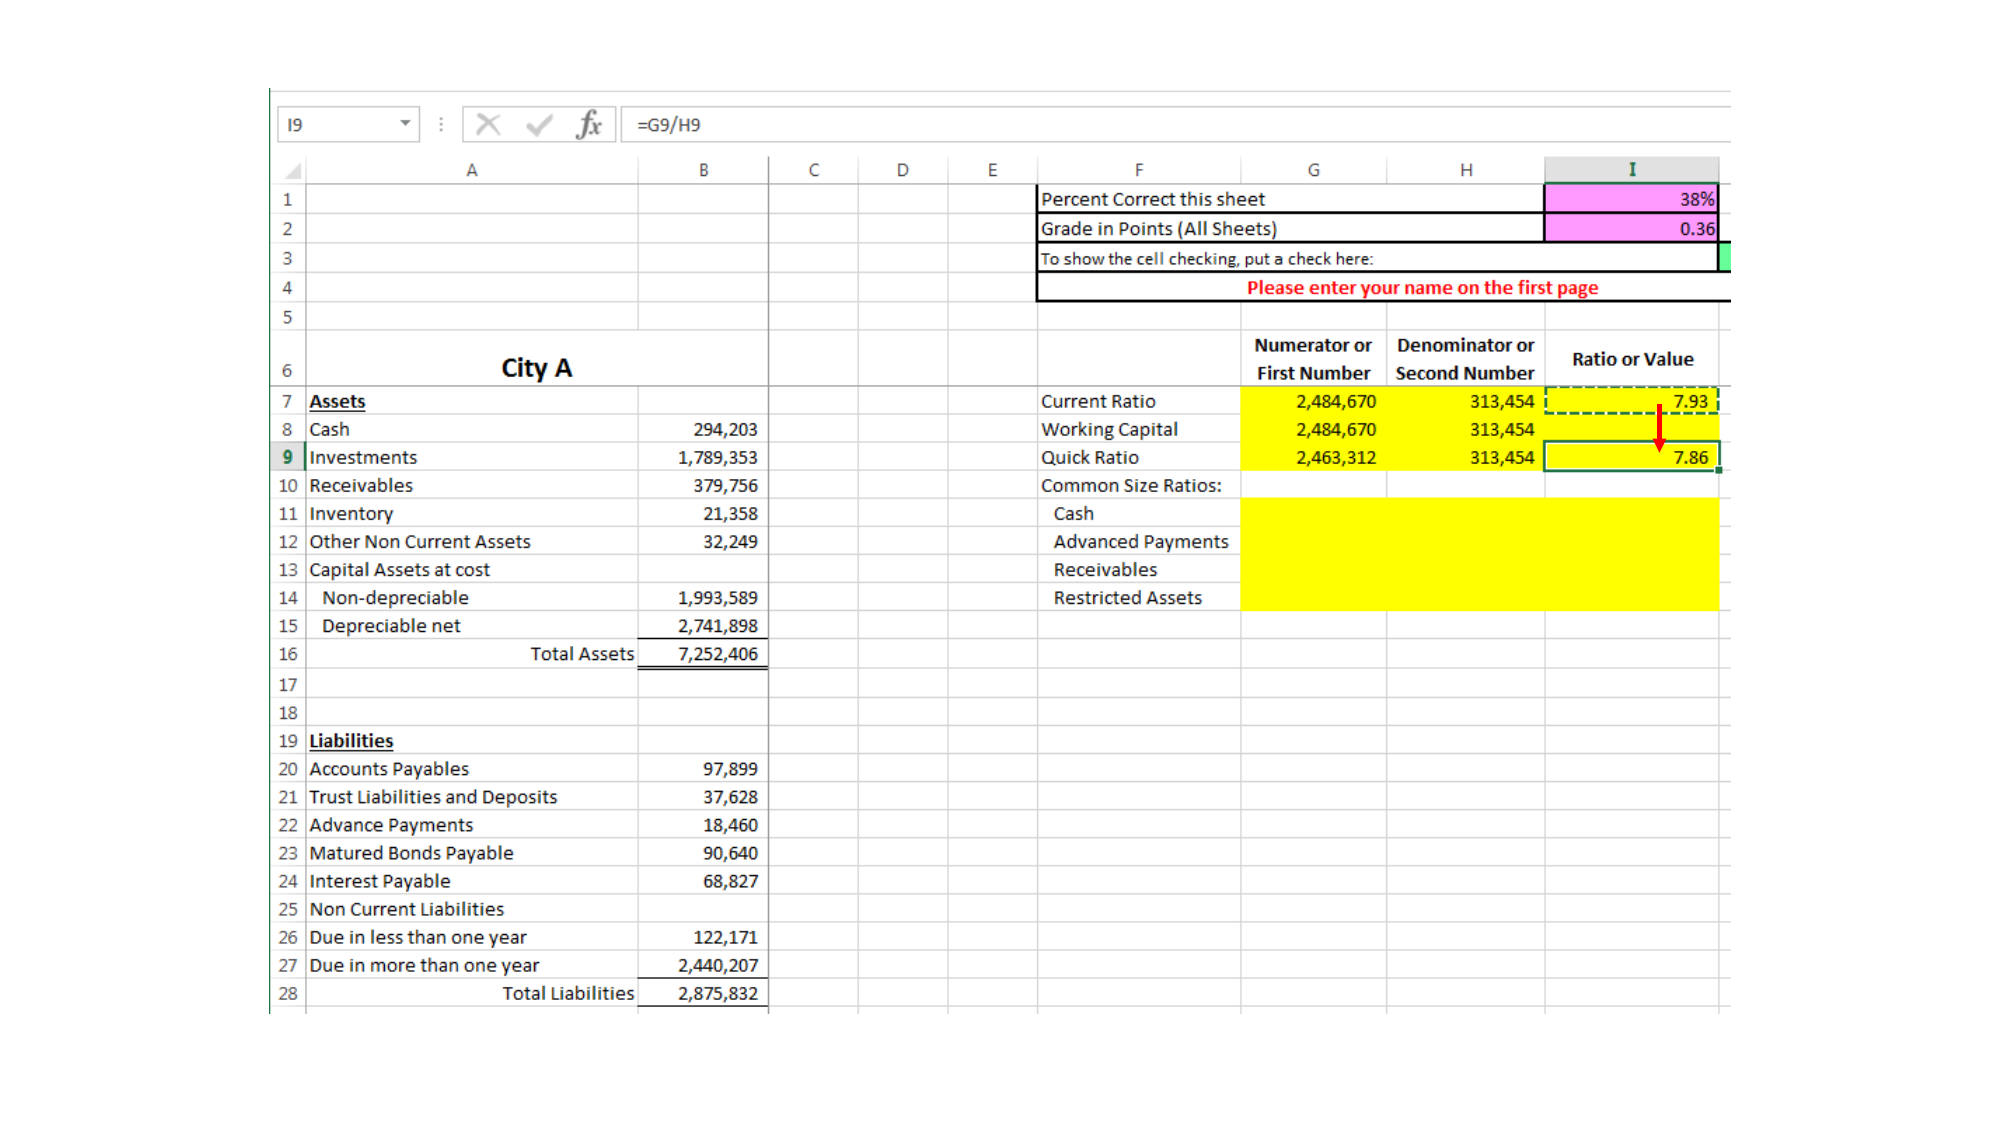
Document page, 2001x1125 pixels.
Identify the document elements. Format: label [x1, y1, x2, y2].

list [269, 88, 1731, 1014]
